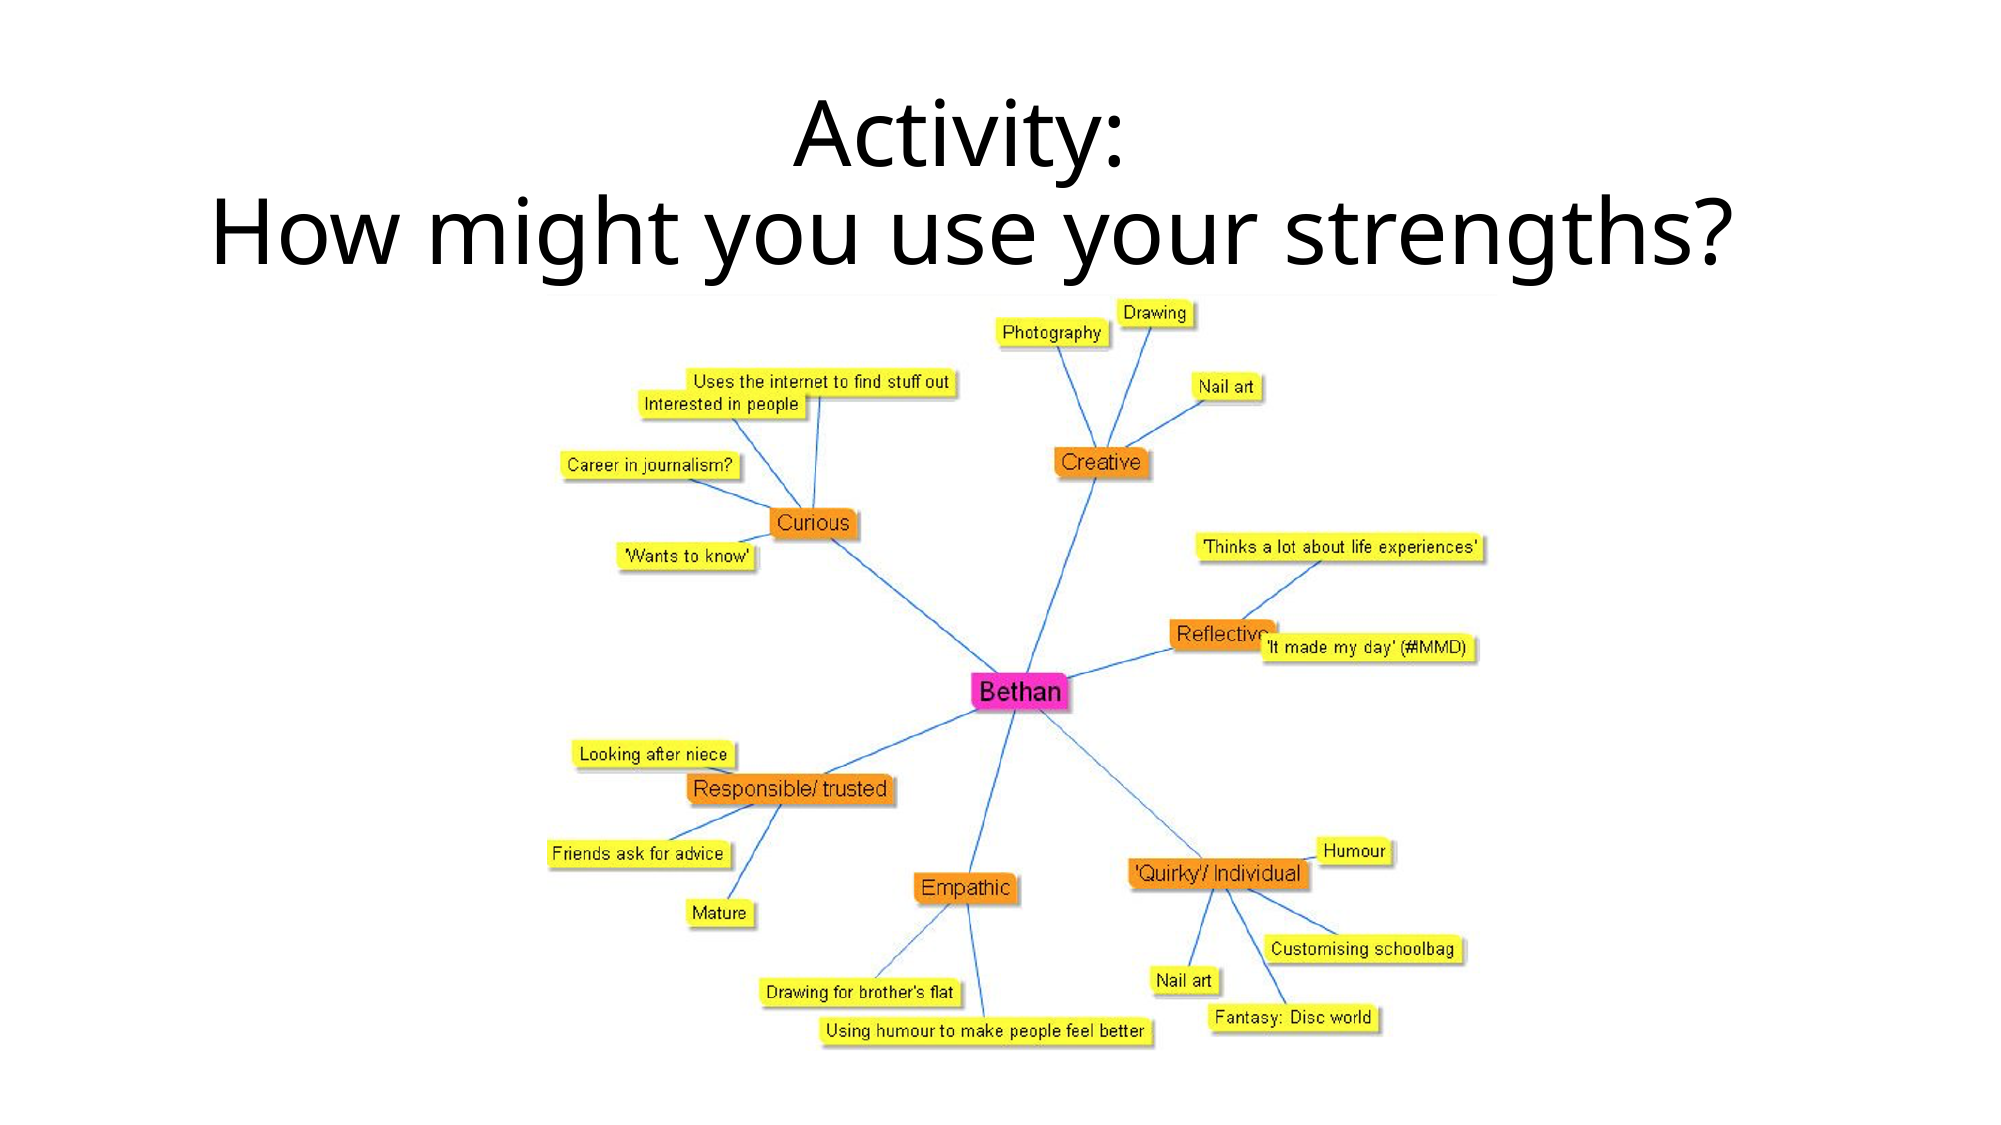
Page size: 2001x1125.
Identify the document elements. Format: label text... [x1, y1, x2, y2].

title Activity: How might you use your strengths? [109, 77, 1835, 295]
picture [547, 294, 1498, 1051]
